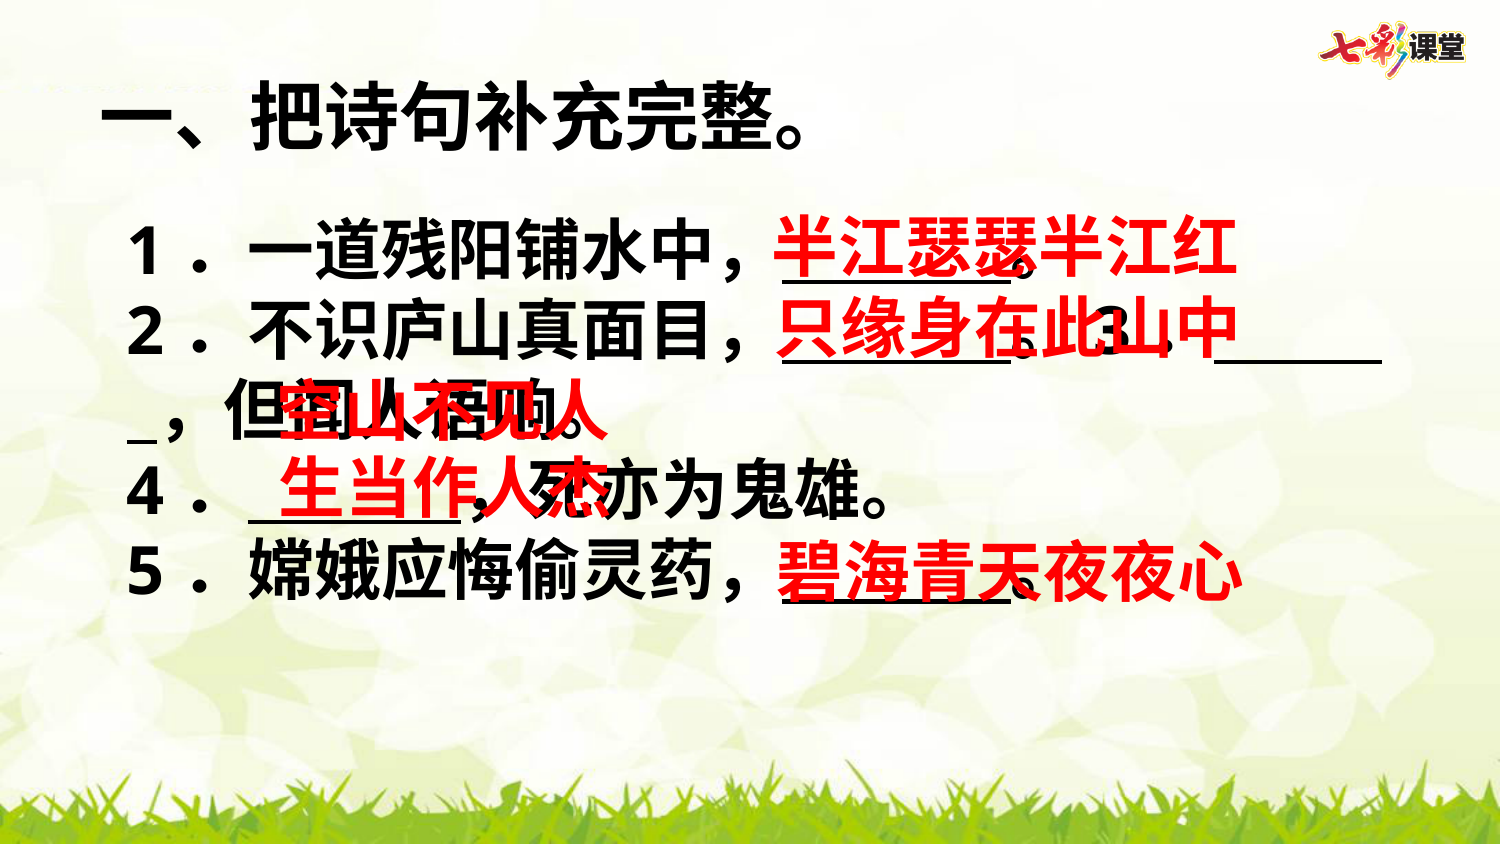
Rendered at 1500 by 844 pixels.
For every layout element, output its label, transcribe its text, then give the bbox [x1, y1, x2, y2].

text_box 碧海青天夜夜心 [761, 522, 1337, 617]
text_box 只缘身在此山中 [759, 278, 1270, 374]
text_box 空山不见人 [262, 361, 691, 456]
picture [0, 0, 1500, 844]
text_box 生当作人杰 [264, 438, 691, 533]
text_box 一、把诗句补充完整。 [84, 62, 1368, 168]
text_box 1．一道残阳铺水中， 。 2．不识庐山真面目， 。3． ，但闻人语响。 4． ，死亦为鬼雄。 5．嫦娥应悔偷灵药， 。 [112, 200, 1412, 616]
text_box 半江瑟瑟半江红 [757, 197, 1341, 293]
